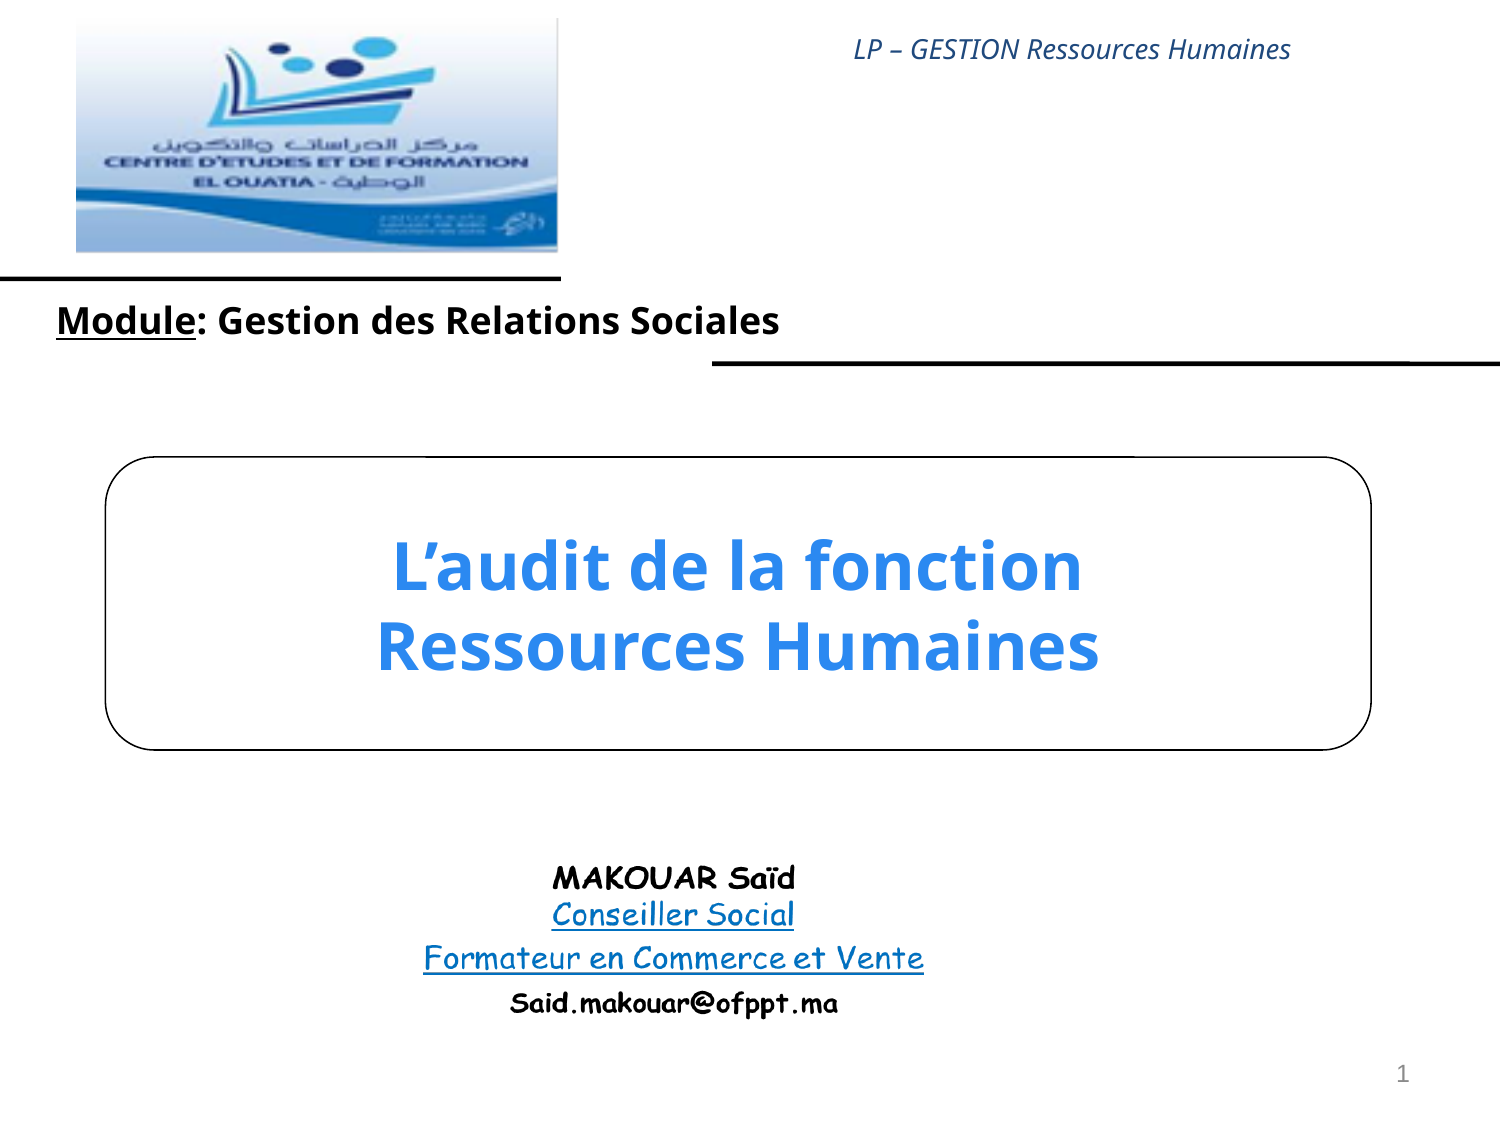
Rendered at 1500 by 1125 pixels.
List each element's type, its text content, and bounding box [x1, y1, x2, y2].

text_box Module: Gestion des Relations Sociales [41, 289, 1306, 350]
slide_number 1 [1074, 1042, 1425, 1103]
text_box L’audit de la fonction Ressources Humaines [105, 456, 1372, 751]
text_box LP – GESTION Ressources Humaines [838, 9, 1307, 82]
picture [123, 774, 1223, 1036]
picture [76, 17, 562, 256]
